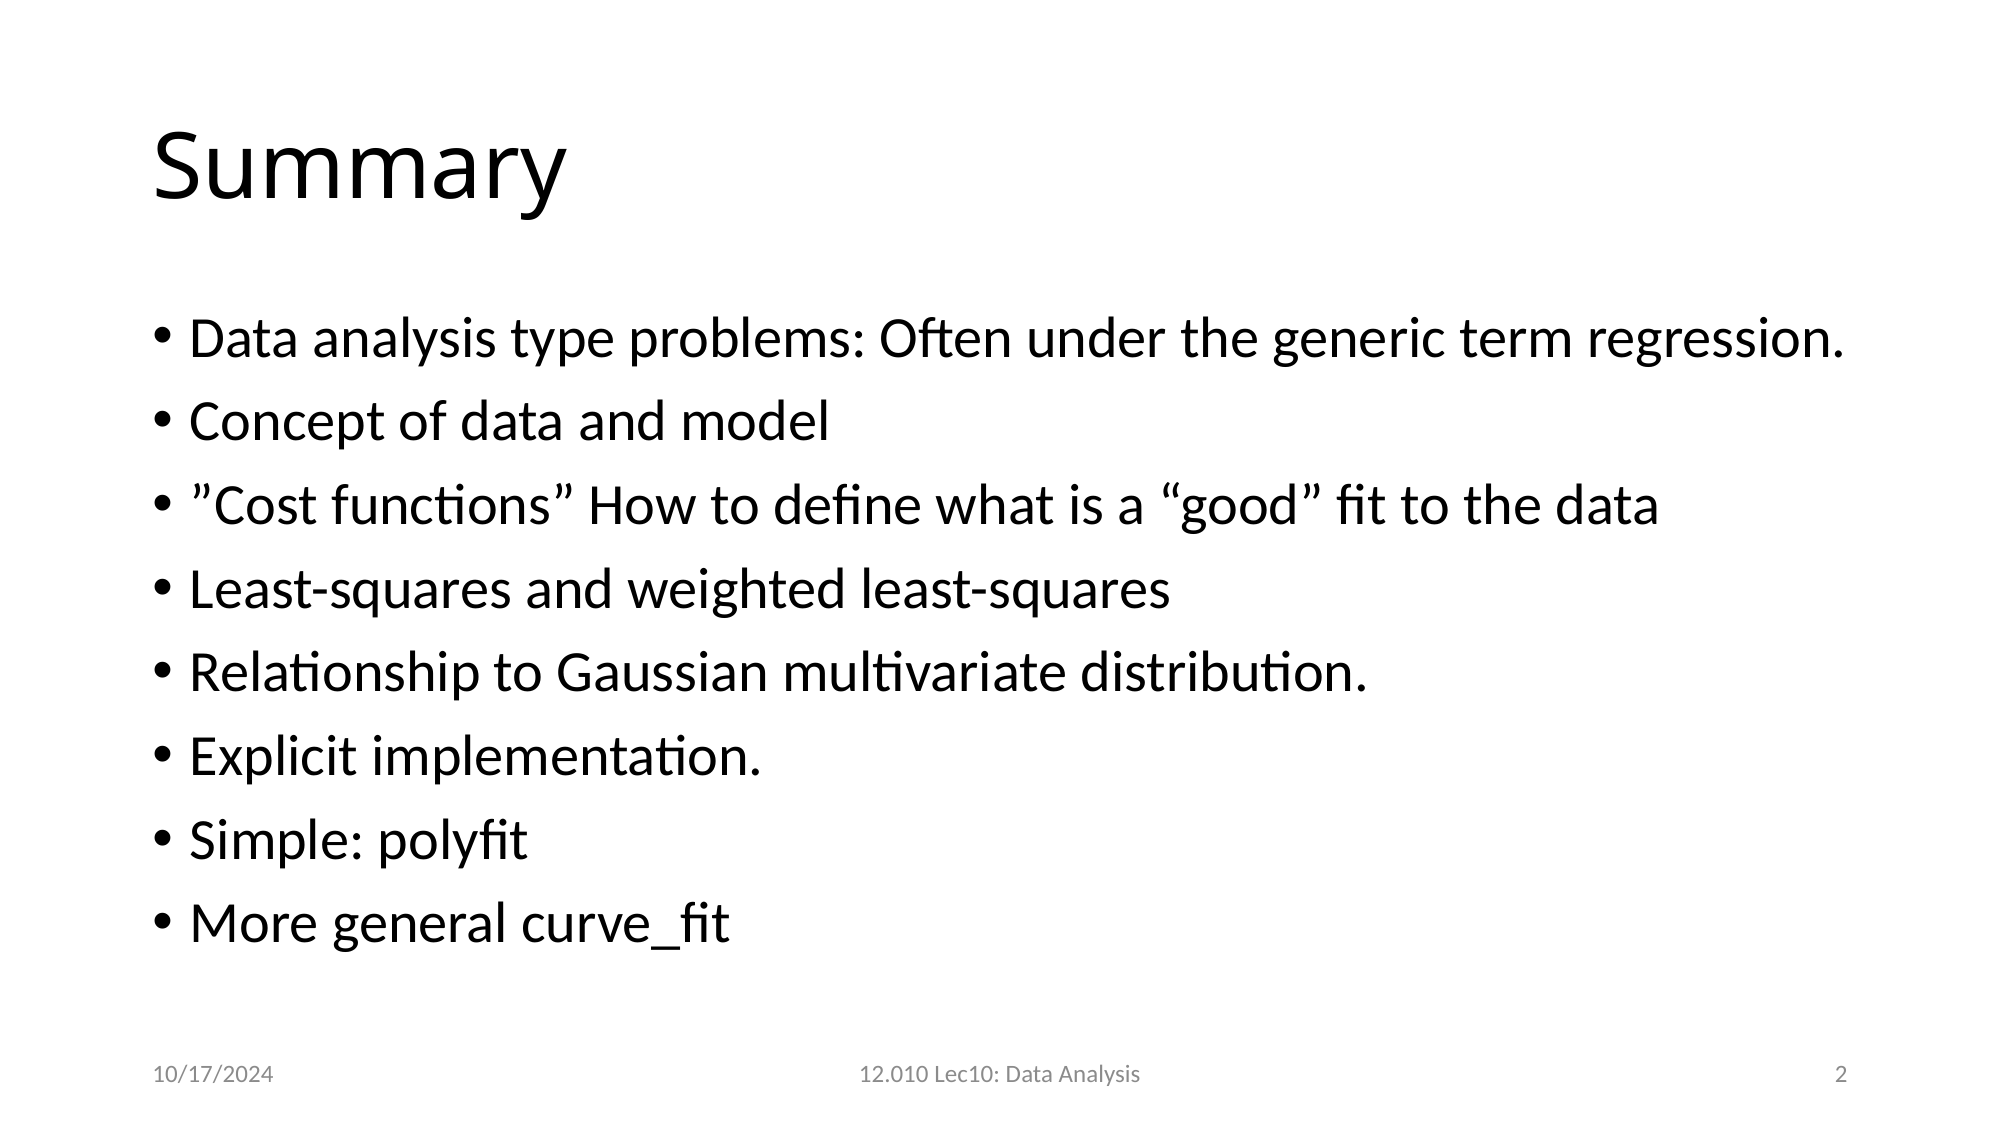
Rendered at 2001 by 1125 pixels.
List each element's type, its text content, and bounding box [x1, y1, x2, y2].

footer 12.010 Lec10: Data Analysis [662, 1042, 1338, 1103]
slide_number 2 [1412, 1042, 1863, 1103]
title Summary [137, 59, 1863, 278]
list Data analysis type problems: Often under the generic term regression. Concept of data and model ”Cost functions” How to define what is a “good” fit to the data Least-squares and weighted least-squares Relationship to Gaussian multivariate distribution. Explicit implementation. Simple: polyfit More general curve_fit [137, 299, 1863, 1014]
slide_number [137, 1042, 588, 1103]
